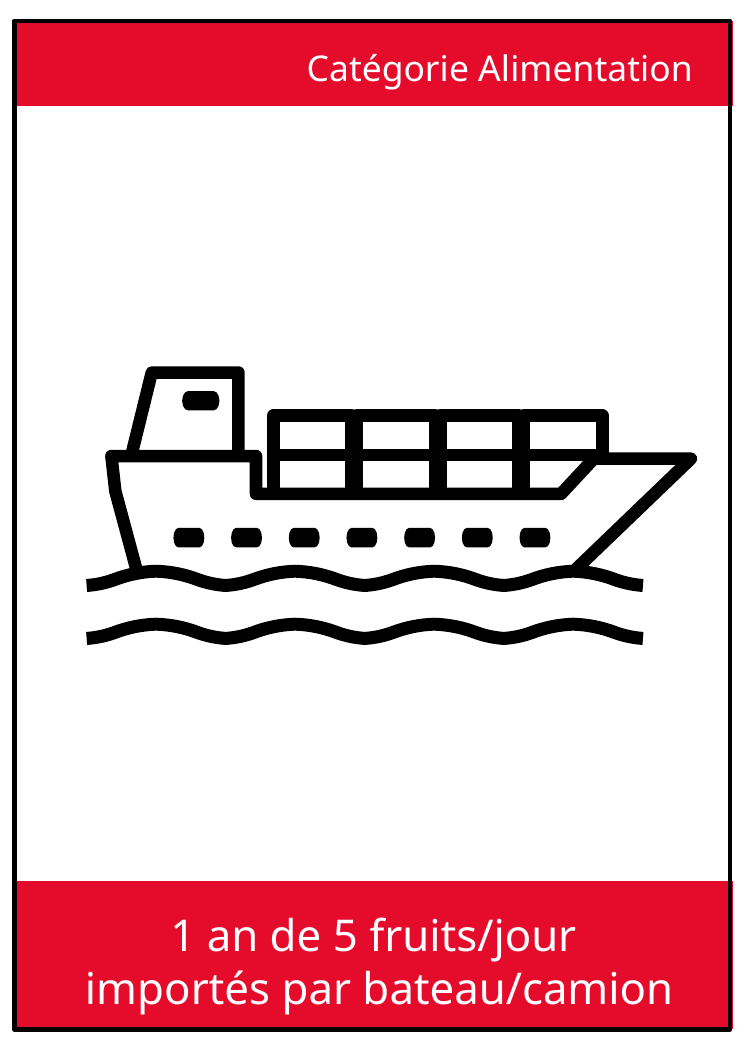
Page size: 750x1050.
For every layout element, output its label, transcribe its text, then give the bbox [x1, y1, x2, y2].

text_box [14, 21, 730, 1030]
text_box Catégorie Alimentation [209, 5, 732, 129]
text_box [74, 372, 692, 646]
text_box 1 an de 5 fruits/jour importés par bateau/camion [15, 882, 732, 1039]
